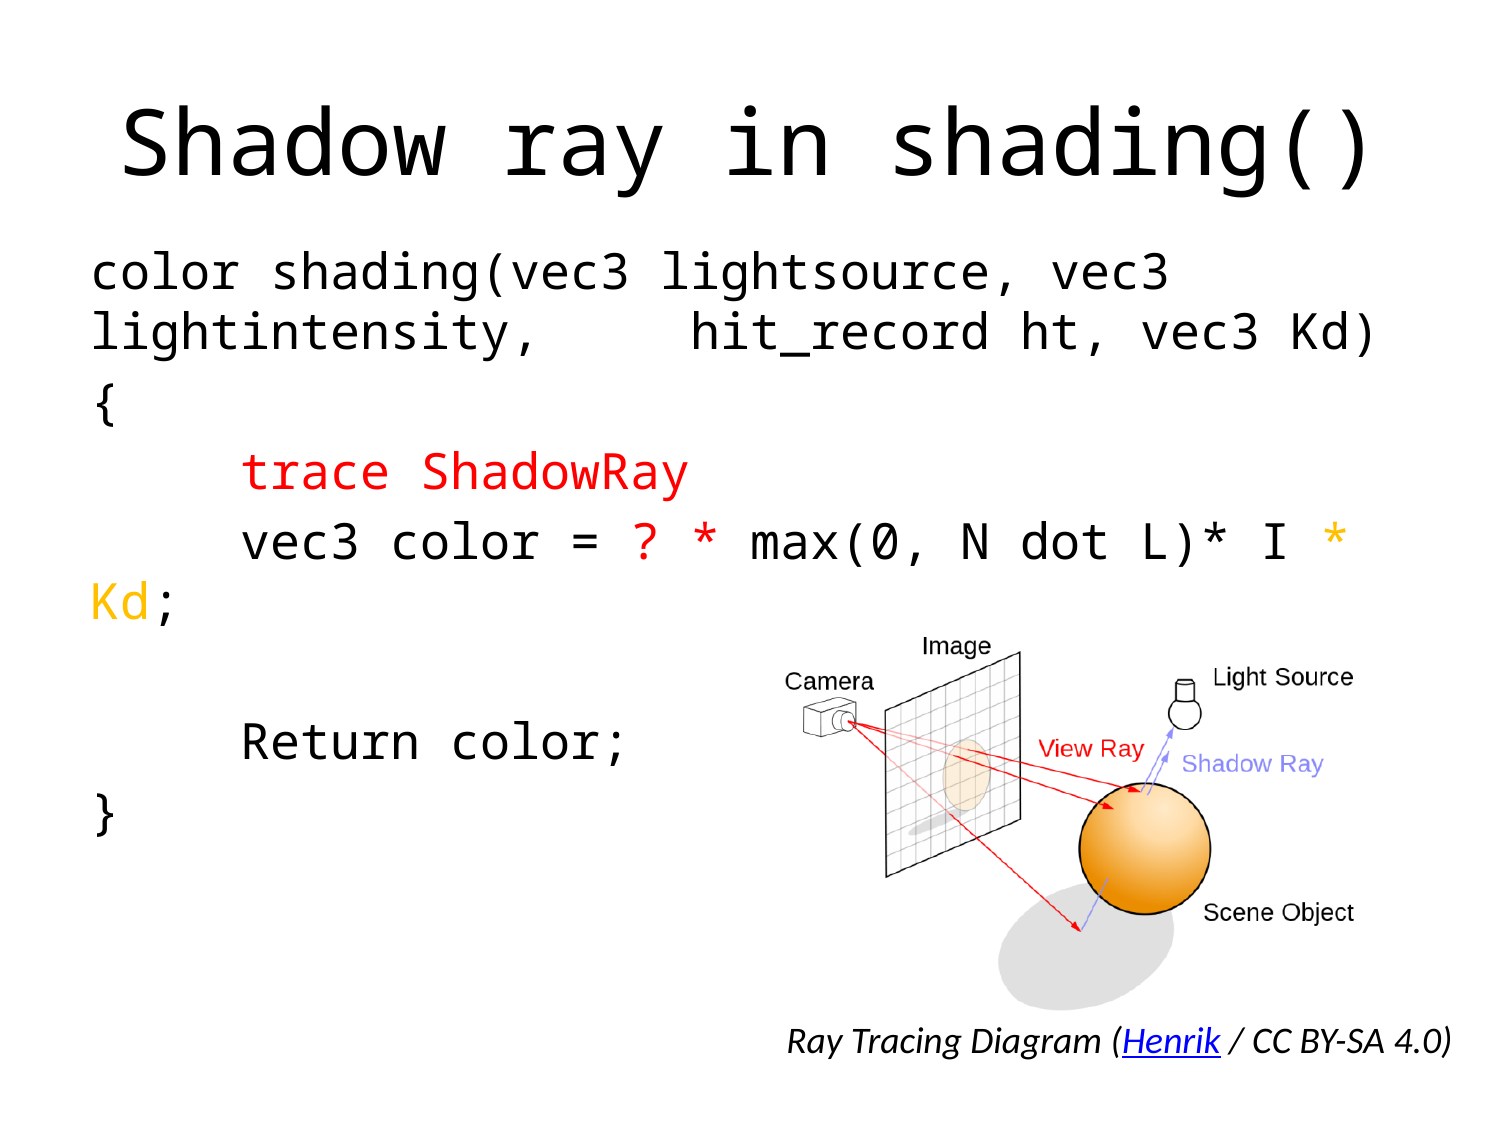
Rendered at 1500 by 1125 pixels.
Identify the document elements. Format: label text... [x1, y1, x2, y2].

list color shading(vec3 lightsource, vec3 lightintensity, hit_record ht, vec3 Kd) { trace ShadowRay vec3 color = ? * max(0, N dot L)* I * Kd; Return color; } [75, 231, 1425, 975]
text_box Ray Tracing Diagram (Henrik / CC BY-SA 4.0) [771, 1008, 1498, 1069]
picture [783, 633, 1354, 1012]
title Shadow ray in shading() [75, 45, 1425, 231]
